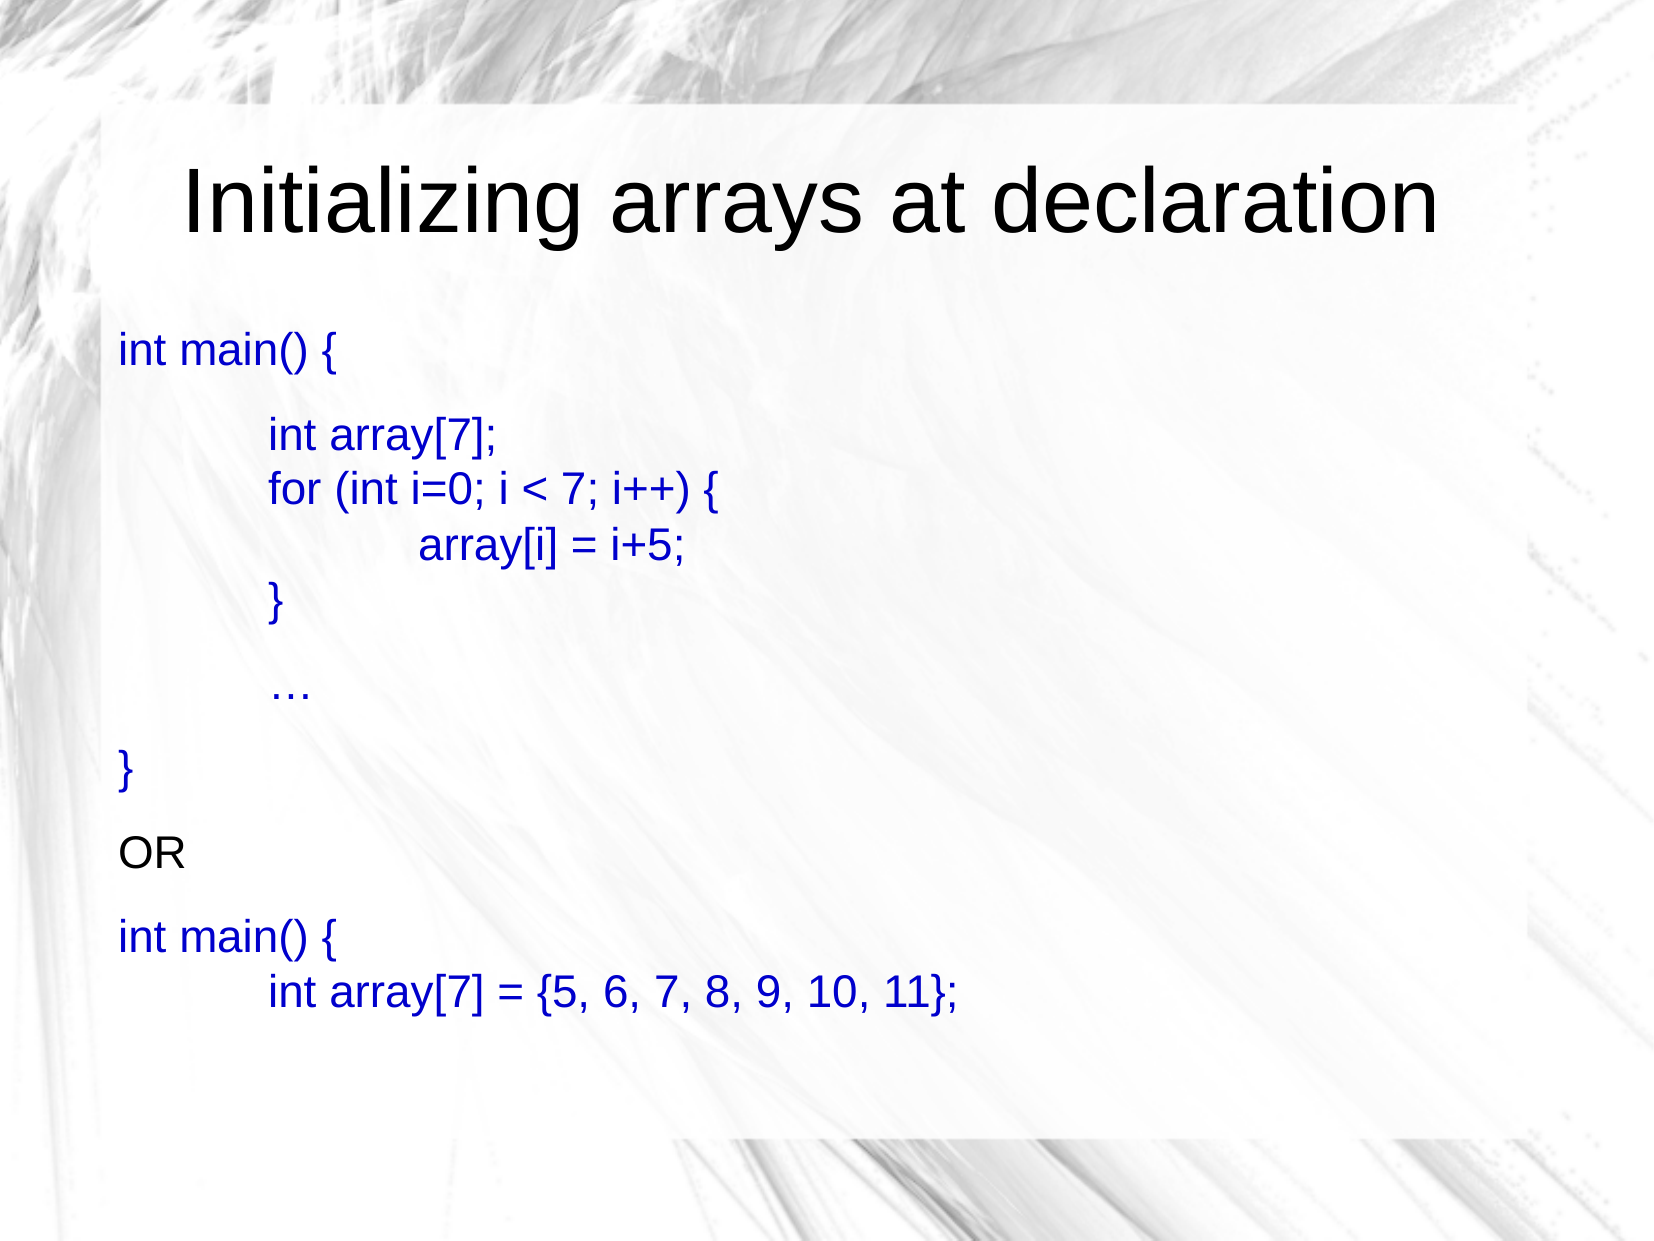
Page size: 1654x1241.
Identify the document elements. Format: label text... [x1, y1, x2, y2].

title Initializing arrays at declaration [118, 112, 1506, 281]
picture [0, 0, 1654, 1241]
list int main() { int array[7]; for (int i=0; i < 7; i++) { array[i] = i+5; } … } OR int main() { int array[7] = {5, 6, 7, 8, 9, 10, 11}; [118, 319, 1571, 1109]
